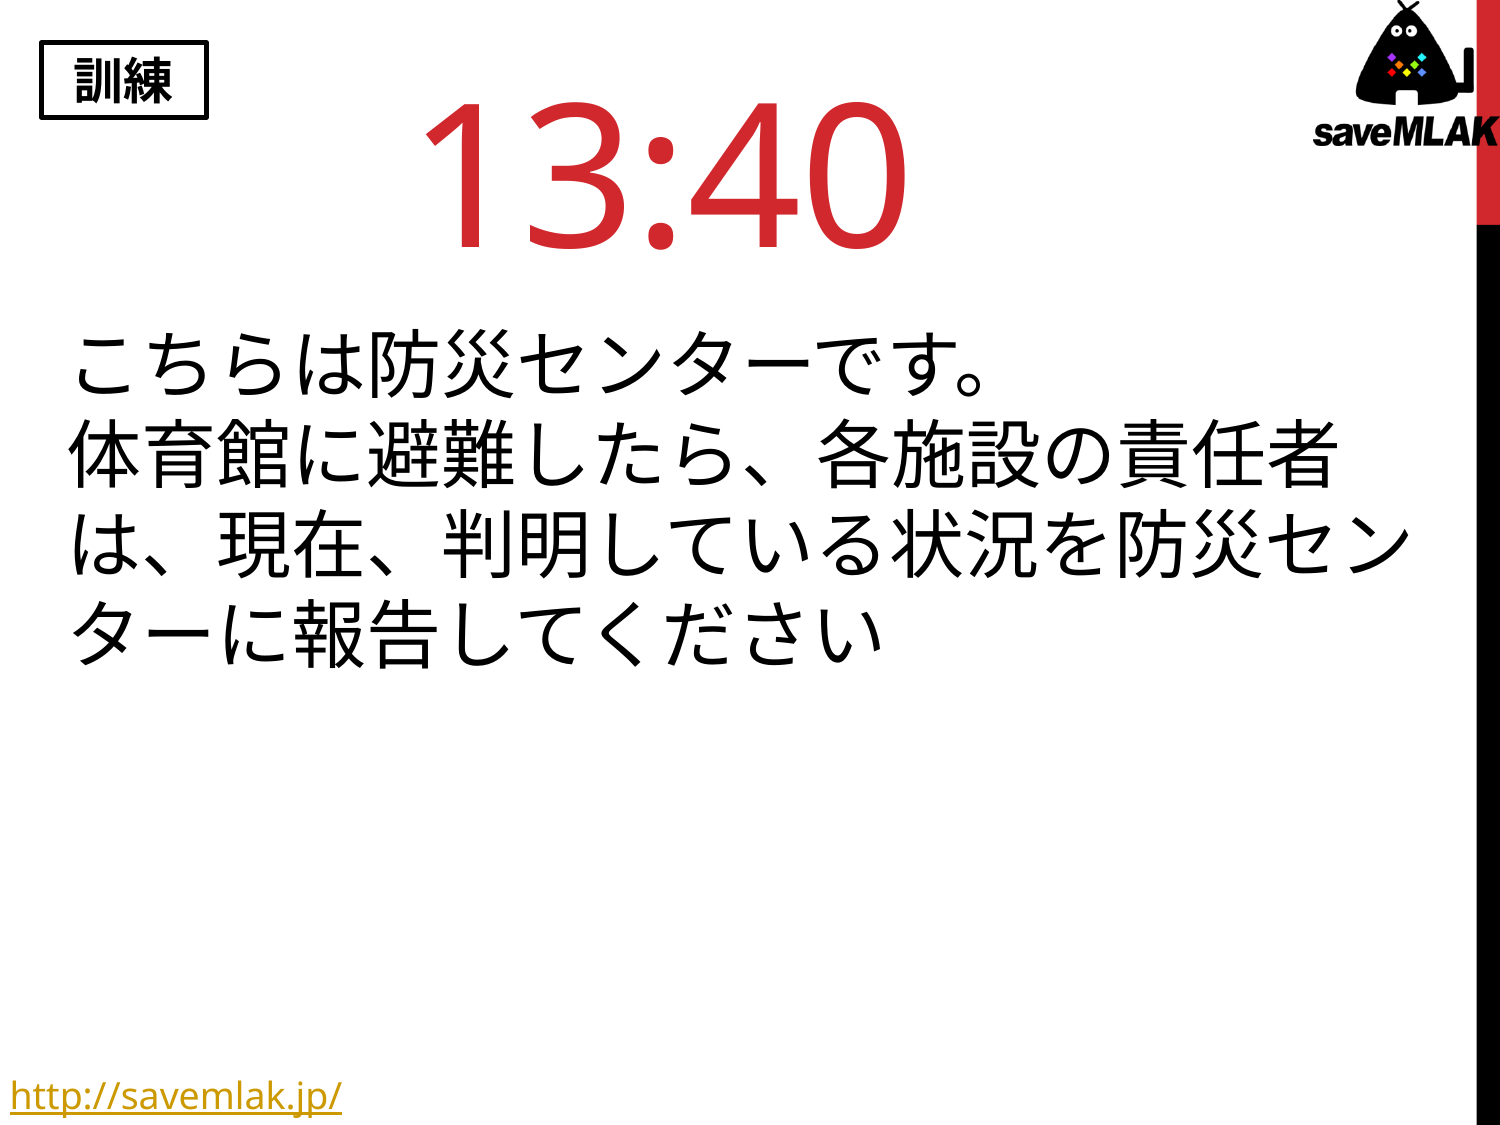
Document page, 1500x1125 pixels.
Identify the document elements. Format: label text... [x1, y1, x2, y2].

text_box こちらは防災センターです。 体育館に避難したら、各施設の責任者は、現在、判明している状況を防災センターに報告してください [28, 310, 1453, 686]
picture [1313, 0, 1500, 146]
text_box 訓練 [41, 42, 207, 118]
text_box http://savemlak.jp/ [0, 1064, 358, 1125]
text_box 13:40 [42, 40, 1281, 114]
